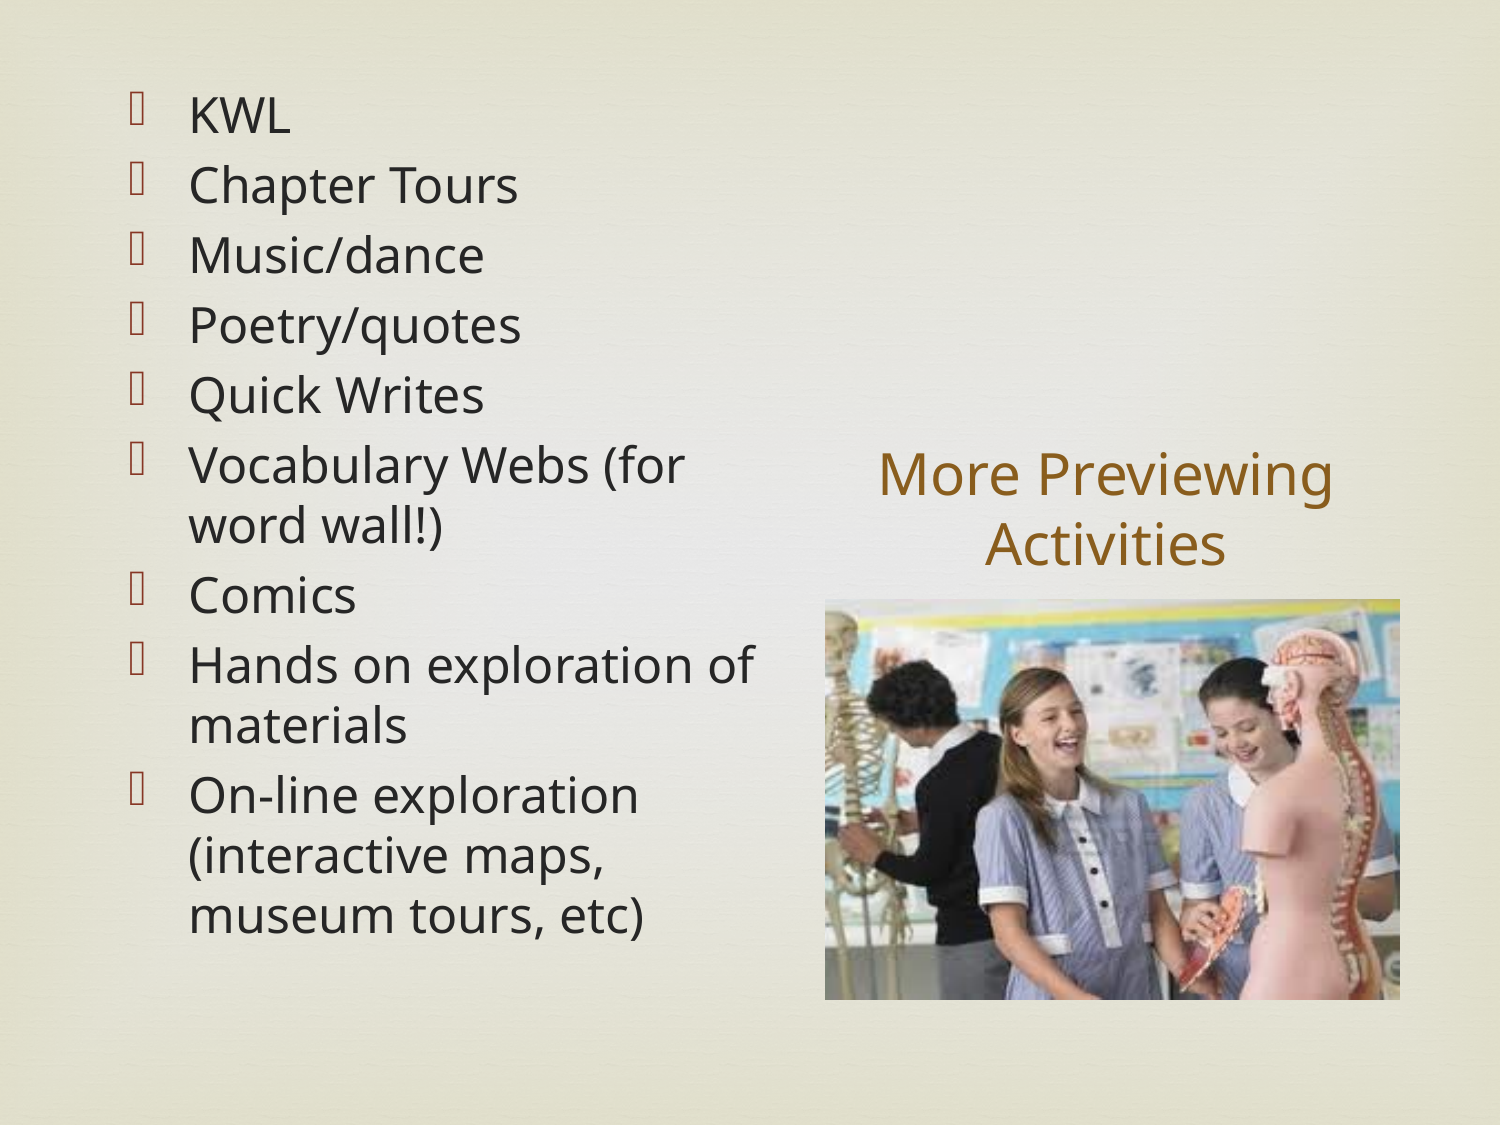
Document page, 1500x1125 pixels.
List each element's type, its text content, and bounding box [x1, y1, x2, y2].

title More Previewing Activities [825, 275, 1388, 585]
picture [824, 599, 1401, 1001]
list KWL Chapter Tours Music/dance Poetry/quotes Quick Writes Vocabulary Webs (for word wall!) Comics Hands on exploration of materials On-line exploration (interactive maps, museum tours, etc) [113, 91, 789, 1005]
